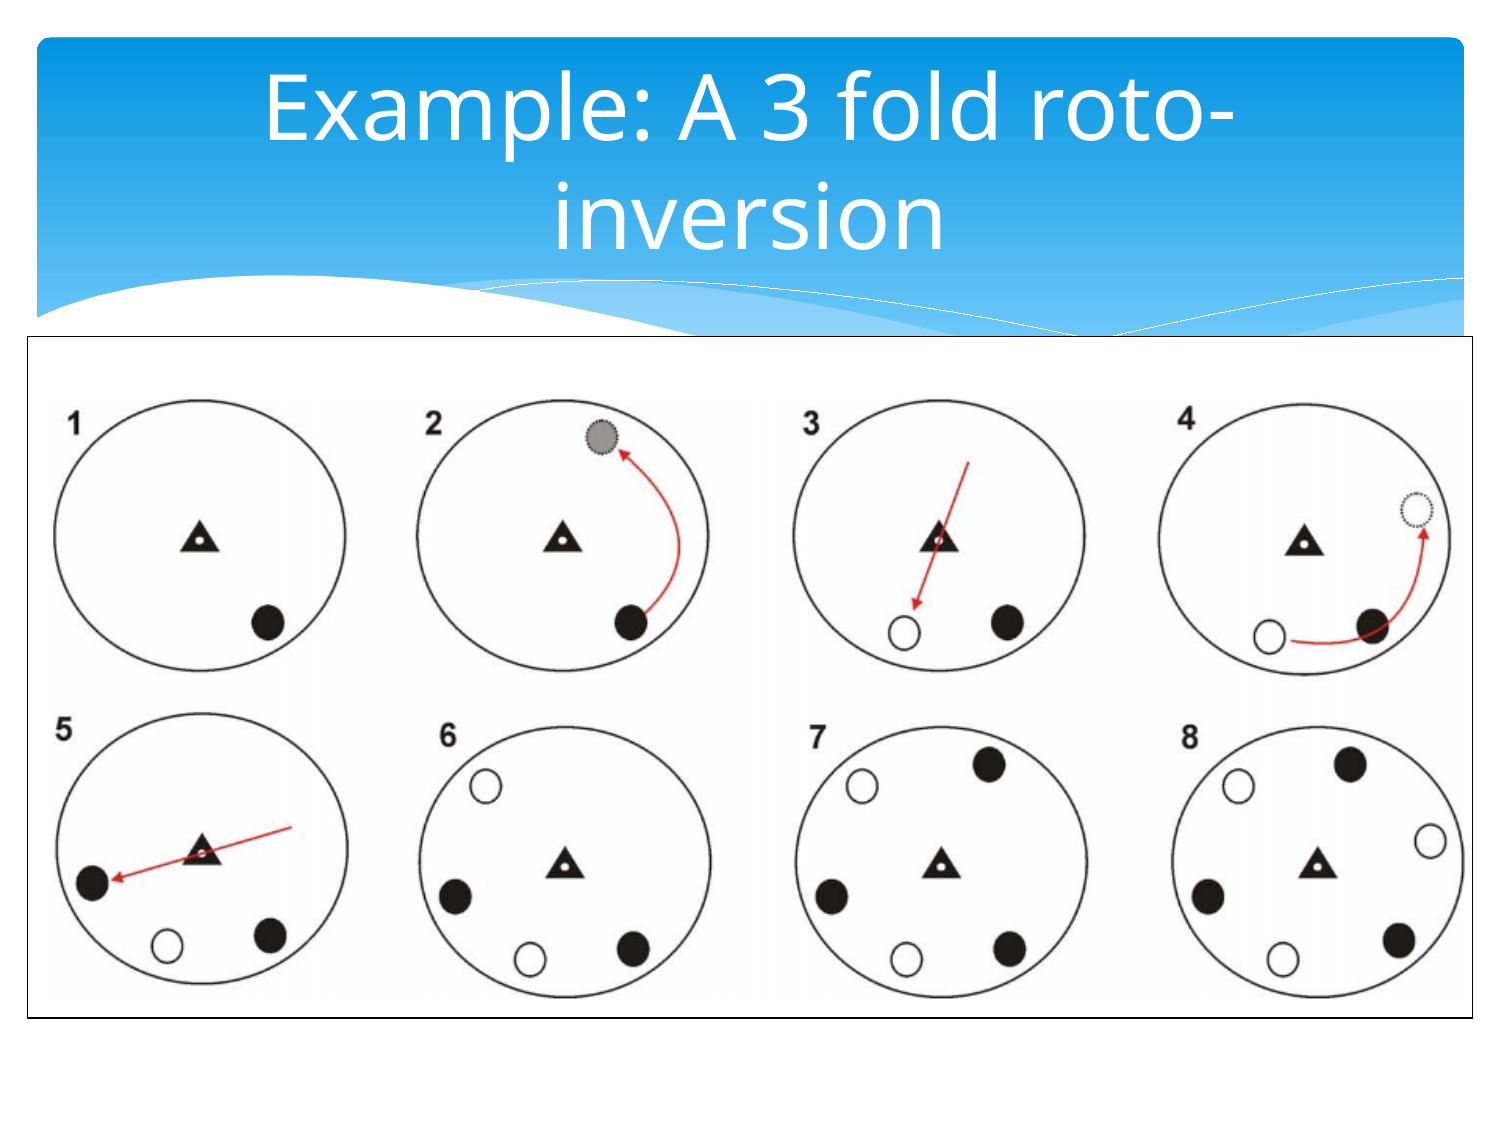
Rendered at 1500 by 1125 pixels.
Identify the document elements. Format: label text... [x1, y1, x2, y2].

title Example: A 3 fold roto-inversion [75, 55, 1425, 261]
picture [27, 337, 1472, 1018]
